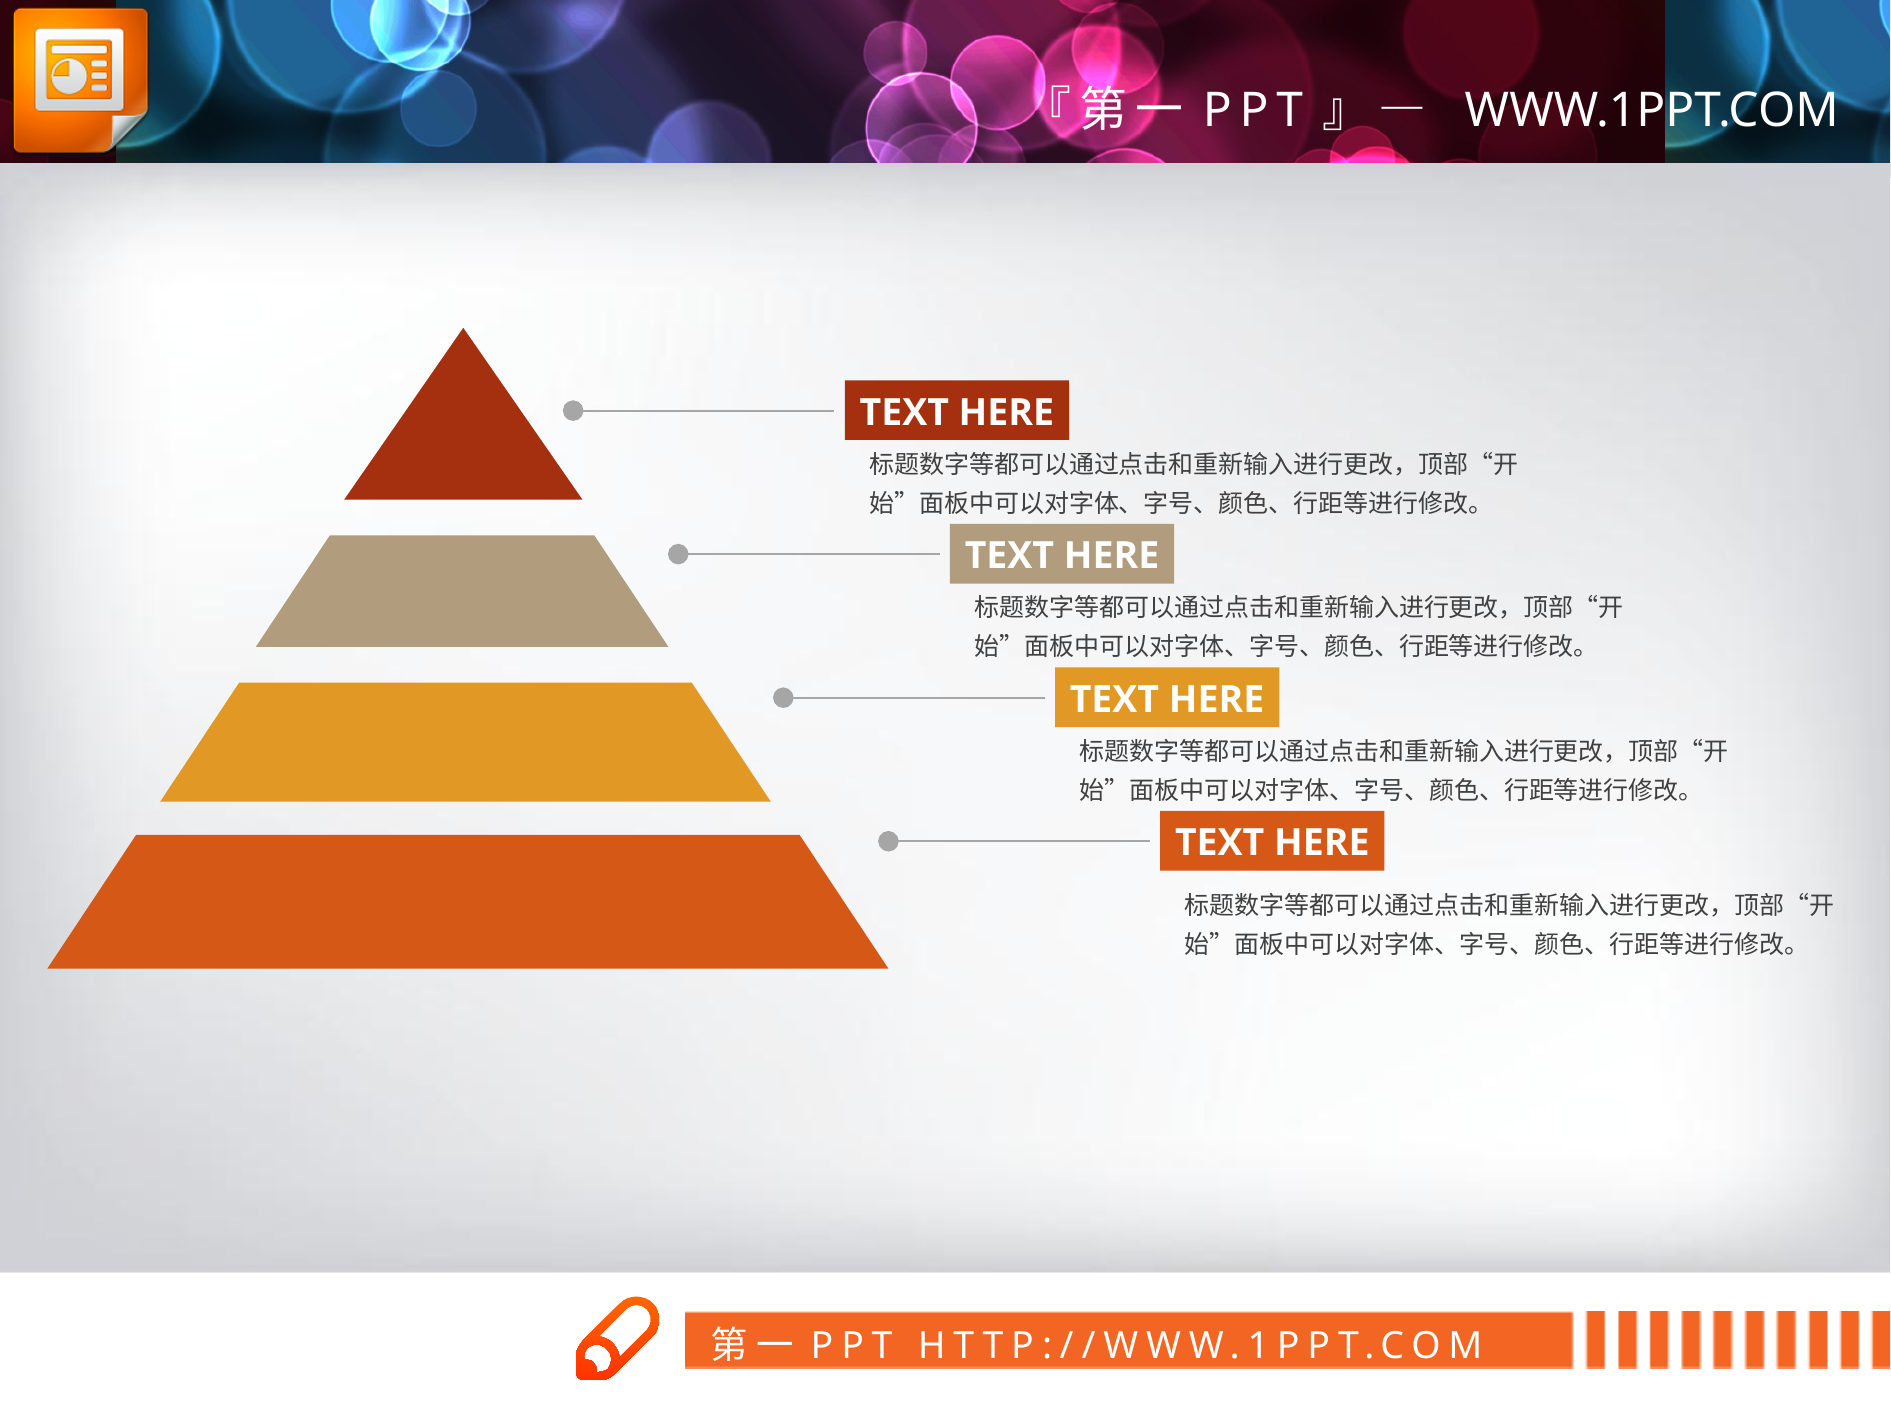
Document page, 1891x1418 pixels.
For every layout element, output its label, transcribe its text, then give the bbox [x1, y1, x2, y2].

text_box [160, 682, 771, 802]
picture [0, 0, 1891, 1275]
text_box [255, 535, 669, 647]
text_box 标题数字等都可以通过点击和重新输入进行更改，顶部“开始”面板中可以对字体、字号、颜色、行距等进行修改。 [1064, 719, 1754, 812]
text_box TEXT HERE [1160, 810, 1385, 871]
text_box [344, 327, 583, 500]
text_box TEXT HERE [844, 380, 1070, 440]
text_box TEXT HERE [949, 523, 1175, 584]
text_box 标题数字等都可以通过点击和重新输入进行更改，顶部“开始”面板中可以对字体、字号、颜色、行距等进行修改。 [1169, 873, 1859, 966]
text_box 标题数字等都可以通过点击和重新输入进行更改，顶部“开始”面板中可以对字体、字号、颜色、行距等进行修改。 [959, 575, 1649, 669]
text_box [47, 834, 889, 969]
picture [685, 1311, 1891, 1369]
text_box 标题数字等都可以通过点击和重新输入进行更改，顶部“开始”面板中可以对字体、字号、颜色、行距等进行修改。 [854, 432, 1544, 525]
text_box TEXT HERE [1055, 667, 1280, 728]
